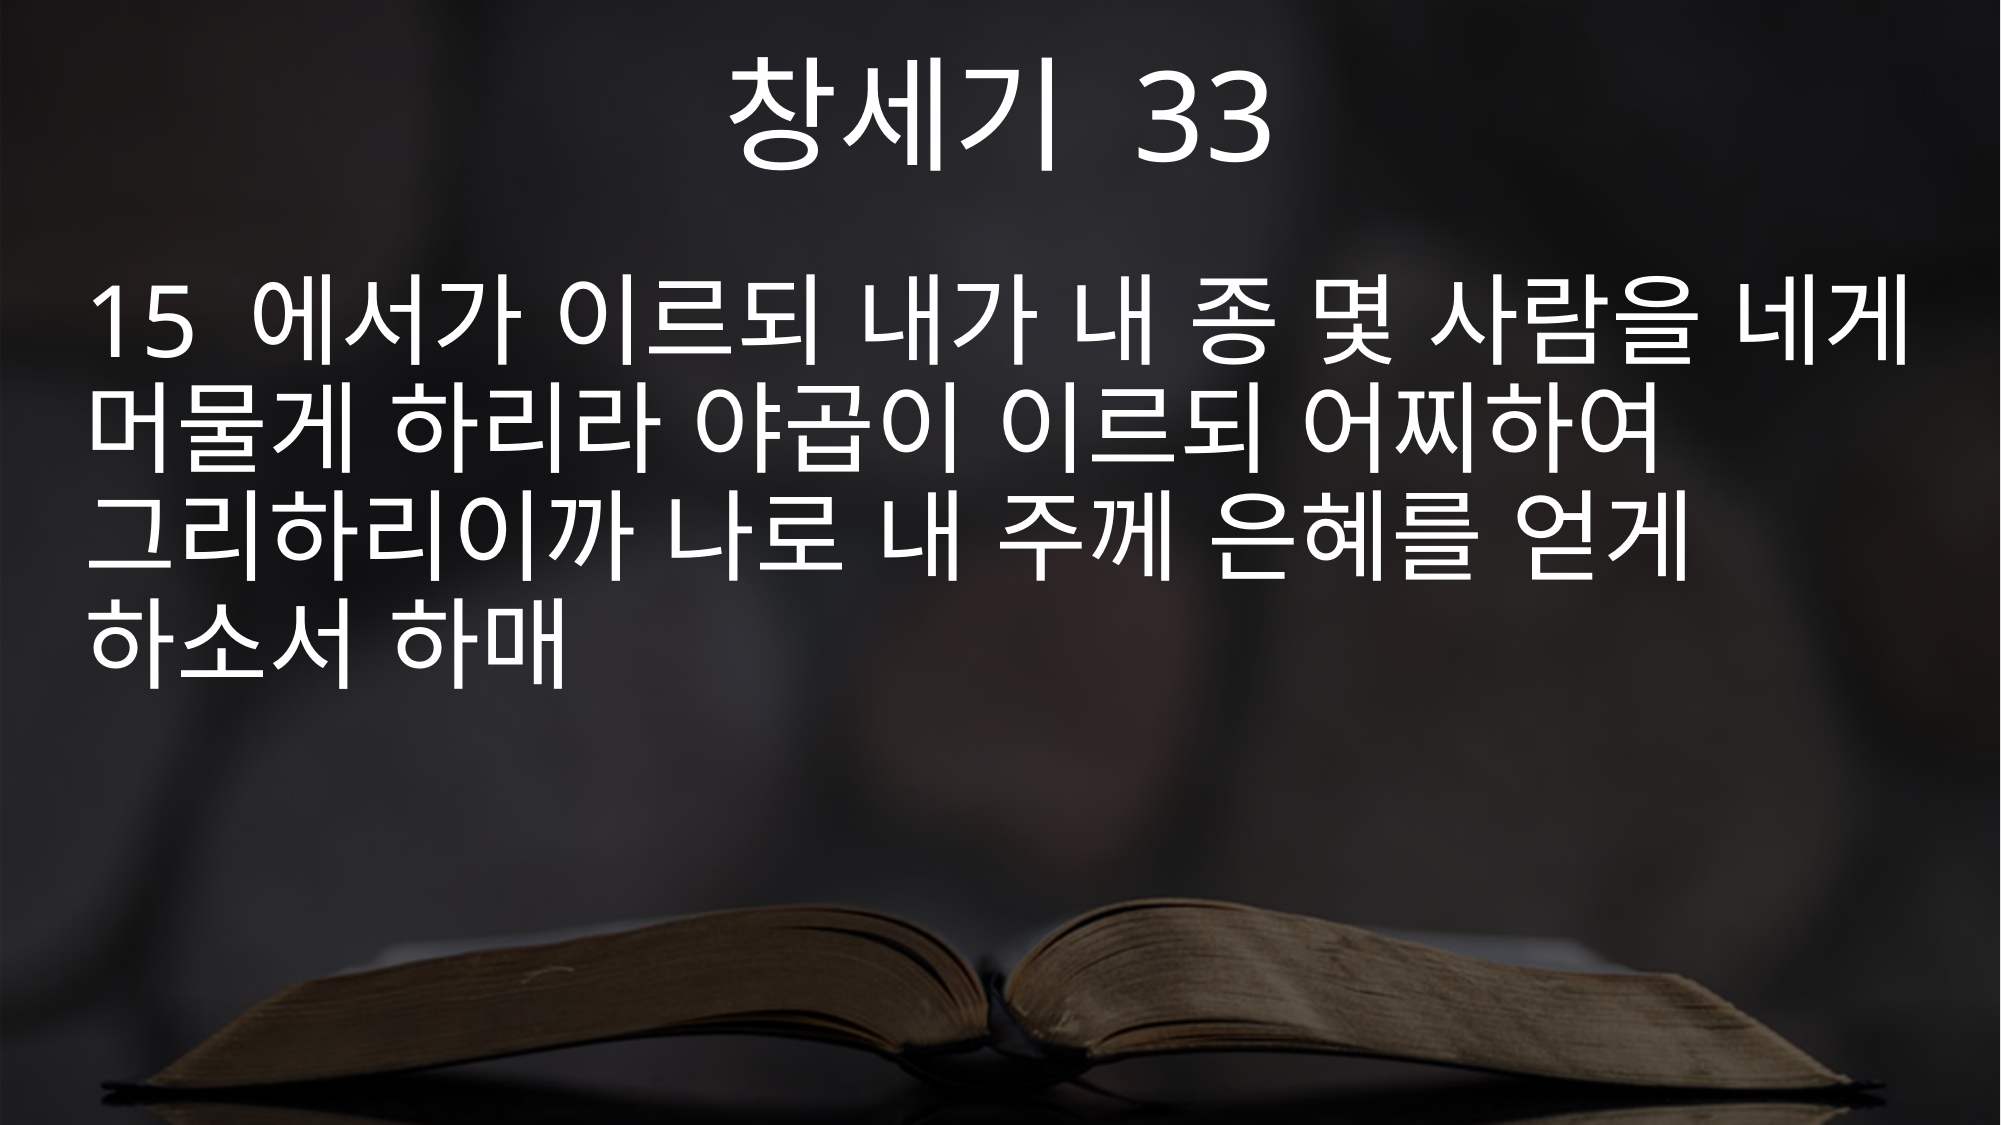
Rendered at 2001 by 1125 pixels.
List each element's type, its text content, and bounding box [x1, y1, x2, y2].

list 15 에서가 이르되 내가 내 종 몇 사람을 네게 머물게 하리라 야곱이 이르되 어찌하여 그리하리이까 나로 내 주께 은혜를 얻게 하소서 하매 [69, 263, 1953, 423]
picture [0, 0, 2001, 1125]
footer 창세기 33 [0, 32, 2000, 192]
